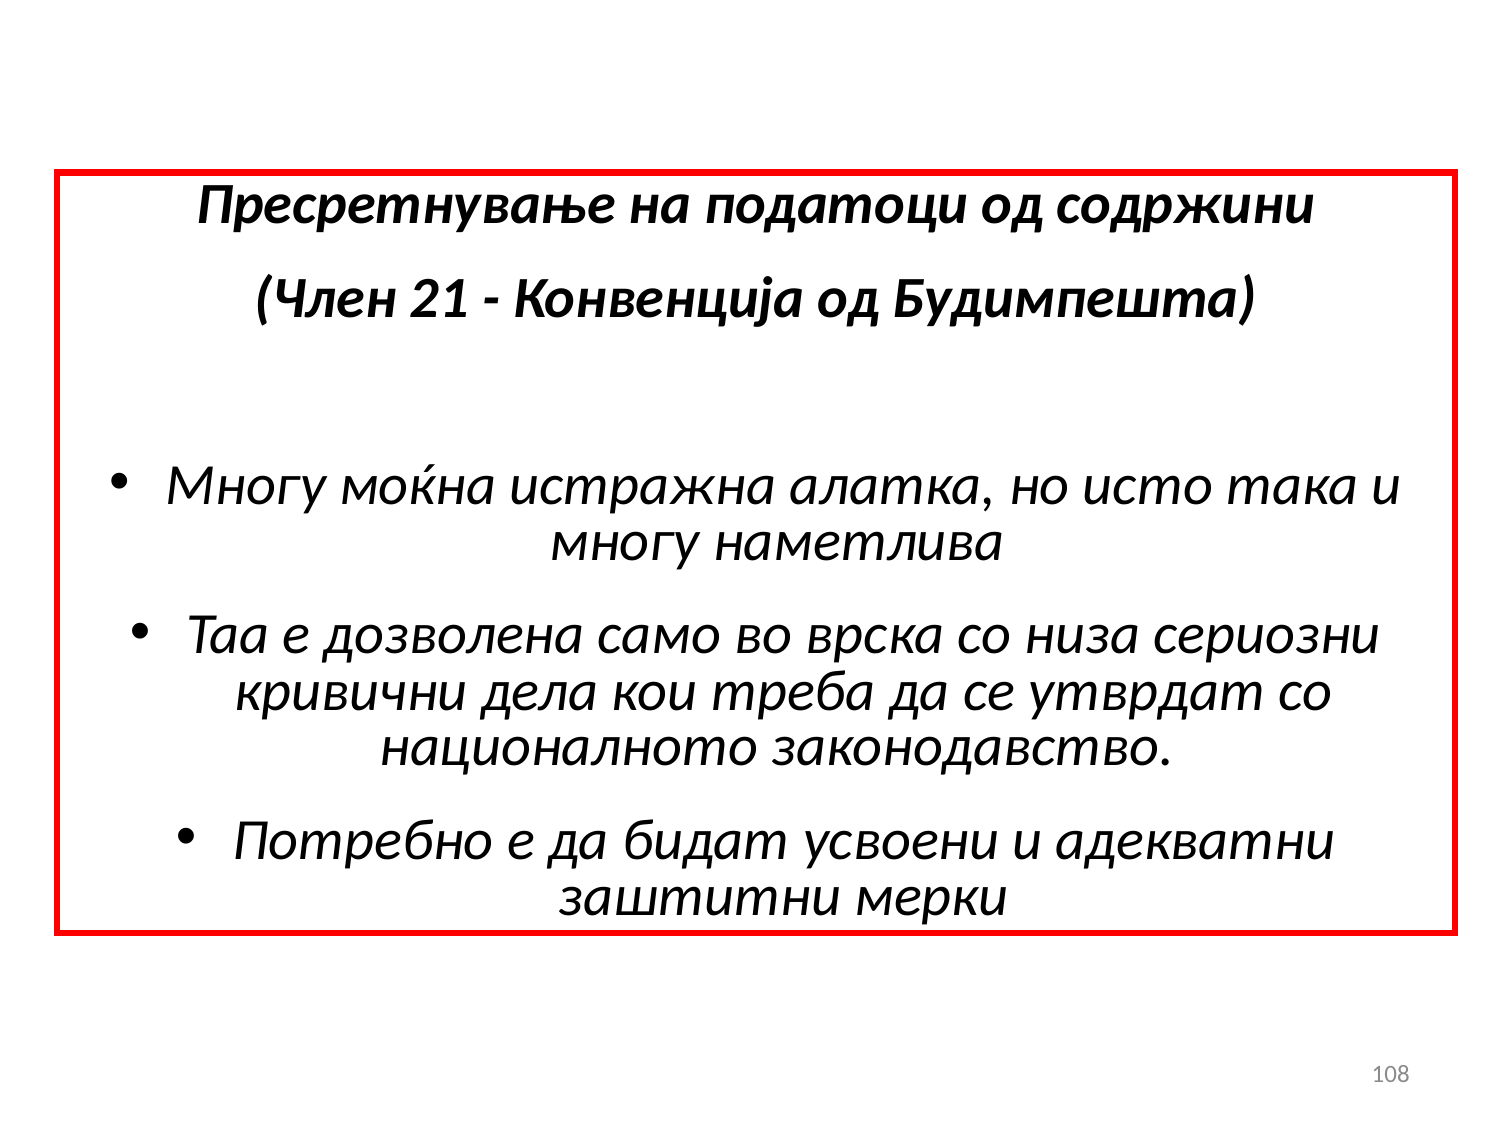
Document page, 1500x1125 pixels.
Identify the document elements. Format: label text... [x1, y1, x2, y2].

text_box Пресретнување на податоци од содржини (Член 21 - Конвенција од Будимпешта) Многу моќна истражна алатка, но исто така и многу наметлива Таа е дозволена само во врска со низа сериозни кривични дела кои треба да се утврдат со националното законодавство. Потребно е да бидат усвоени и адекватни заштитни мерки [57, 172, 1455, 934]
slide_number 108 [1074, 1042, 1425, 1103]
